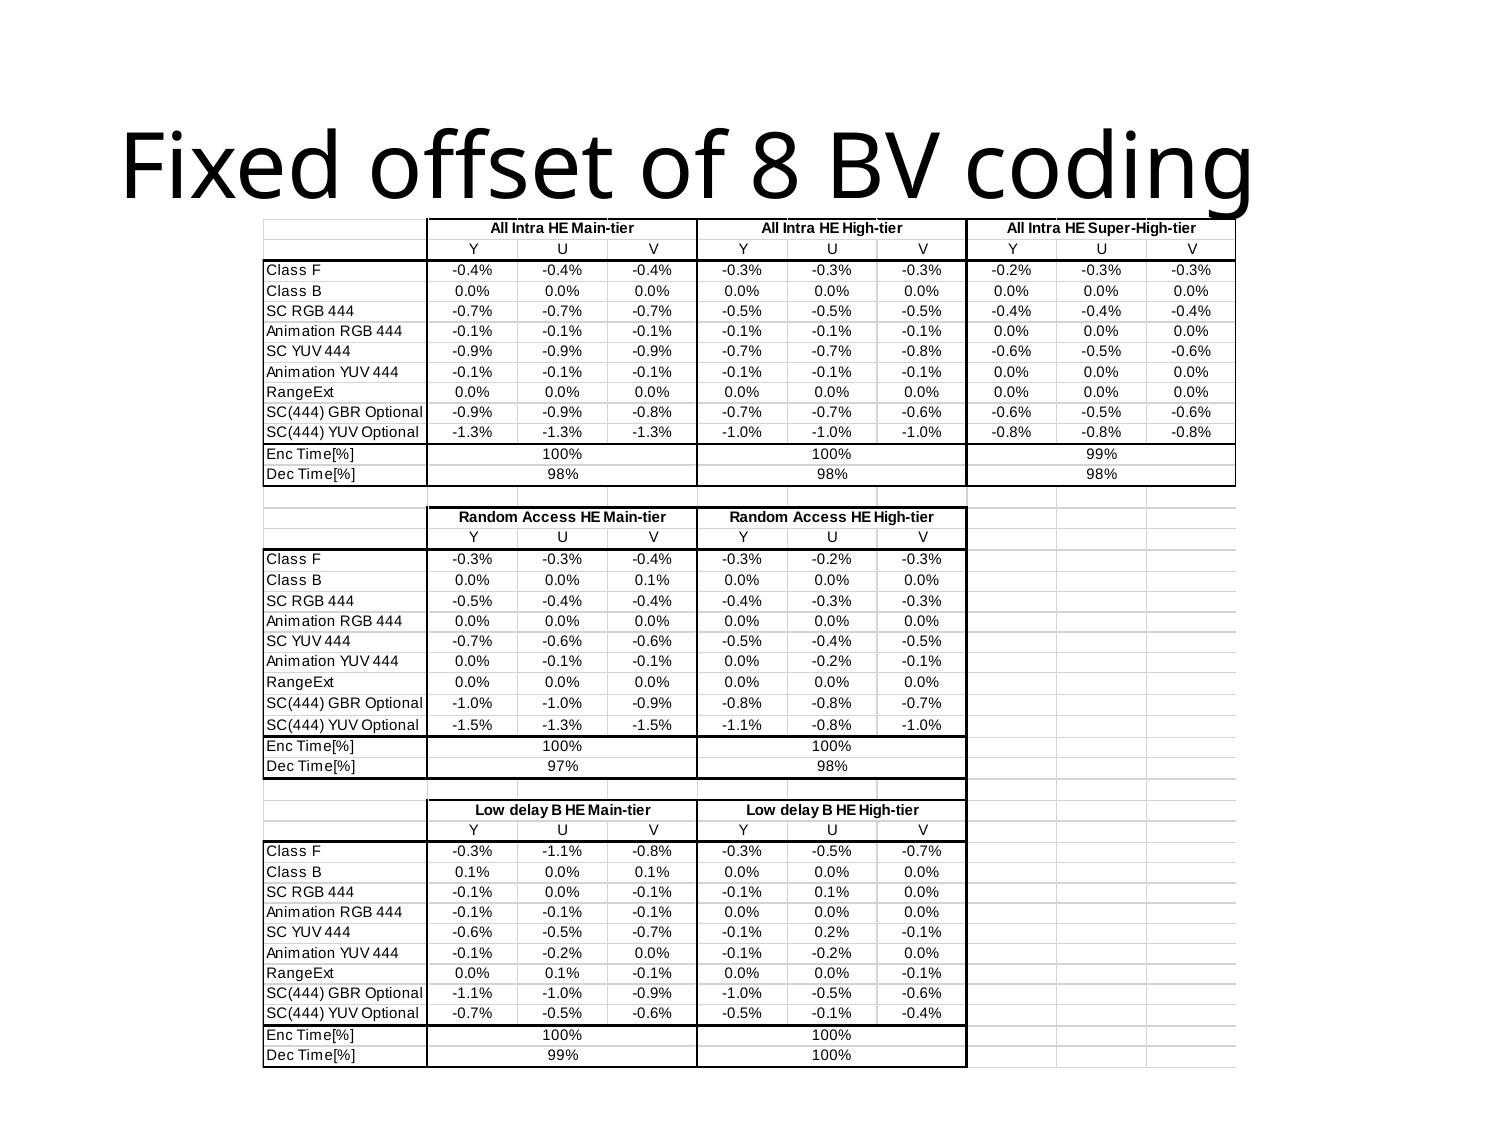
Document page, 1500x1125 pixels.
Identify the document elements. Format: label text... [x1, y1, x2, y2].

picture [262, 218, 1238, 1069]
title Fixed offset of 8 BV coding [103, 59, 1397, 278]
